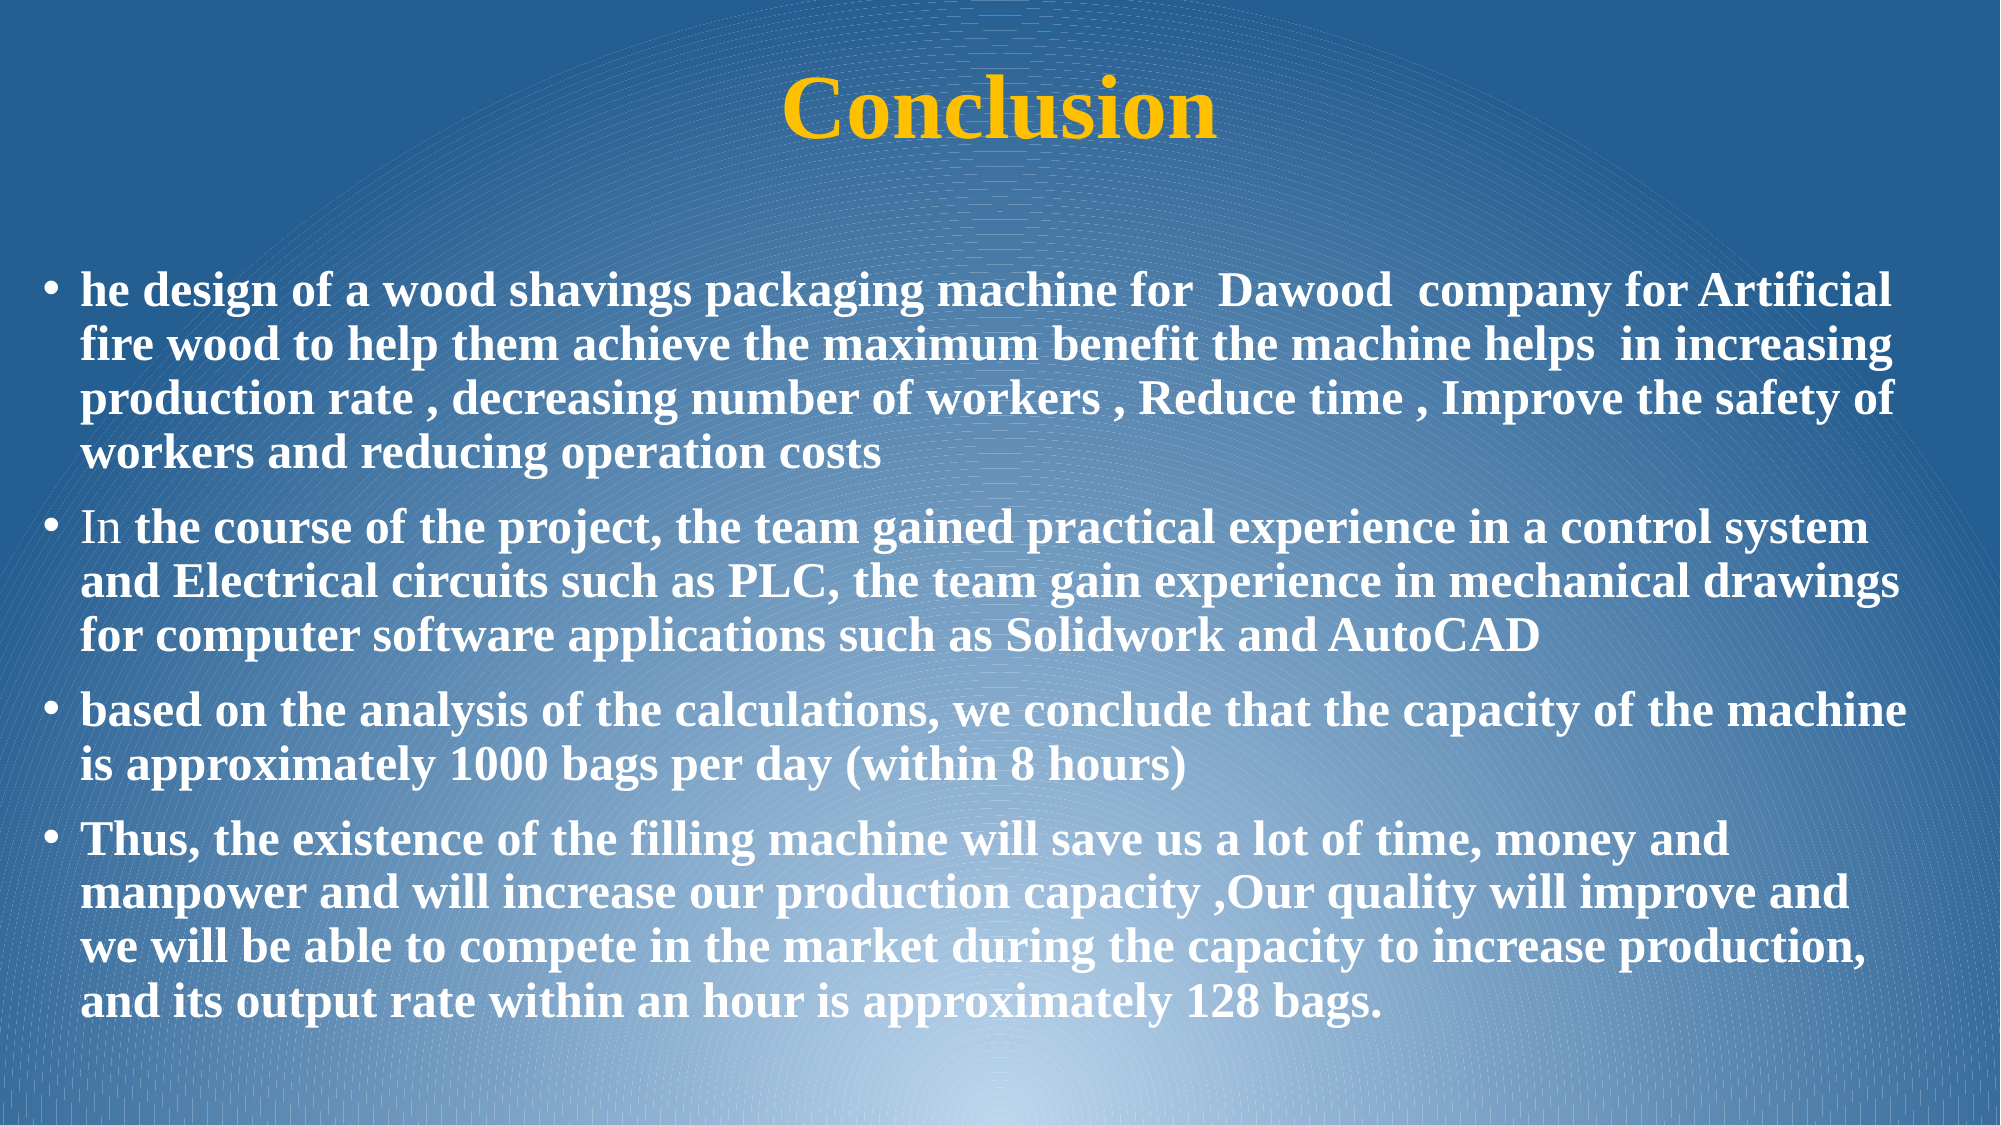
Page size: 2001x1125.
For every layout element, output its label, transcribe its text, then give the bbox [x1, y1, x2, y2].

list he design of a wood shavings packaging machine for Dawood company for Artificial fire wood to help them achieve the maximum benefit the machine helps in increasing production rate , decreasing number of workers , Reduce time , Improve the safety of workers and reducing operation costs In the course of the project, the team gained practical experience in a control system and Electrical circuits such as PLC, the team gain experience in mechanical drawings for computer software applications such as Solidwork and AutoCAD based on the analysis of the calculations, we conclude that the capacity of the machine is approximately 1000 bags per day (within 8 hours) Thus, the existence of the filling machine will save us a lot of time, money and manpower and will increase our production capacity ,Our quality will improve and we will be able to compete in the market during the capacity to increase production, and its output rate within an hour is approximately 128 bags. [27, 175, 1927, 1125]
title Conclusion [137, 0, 1863, 175]
